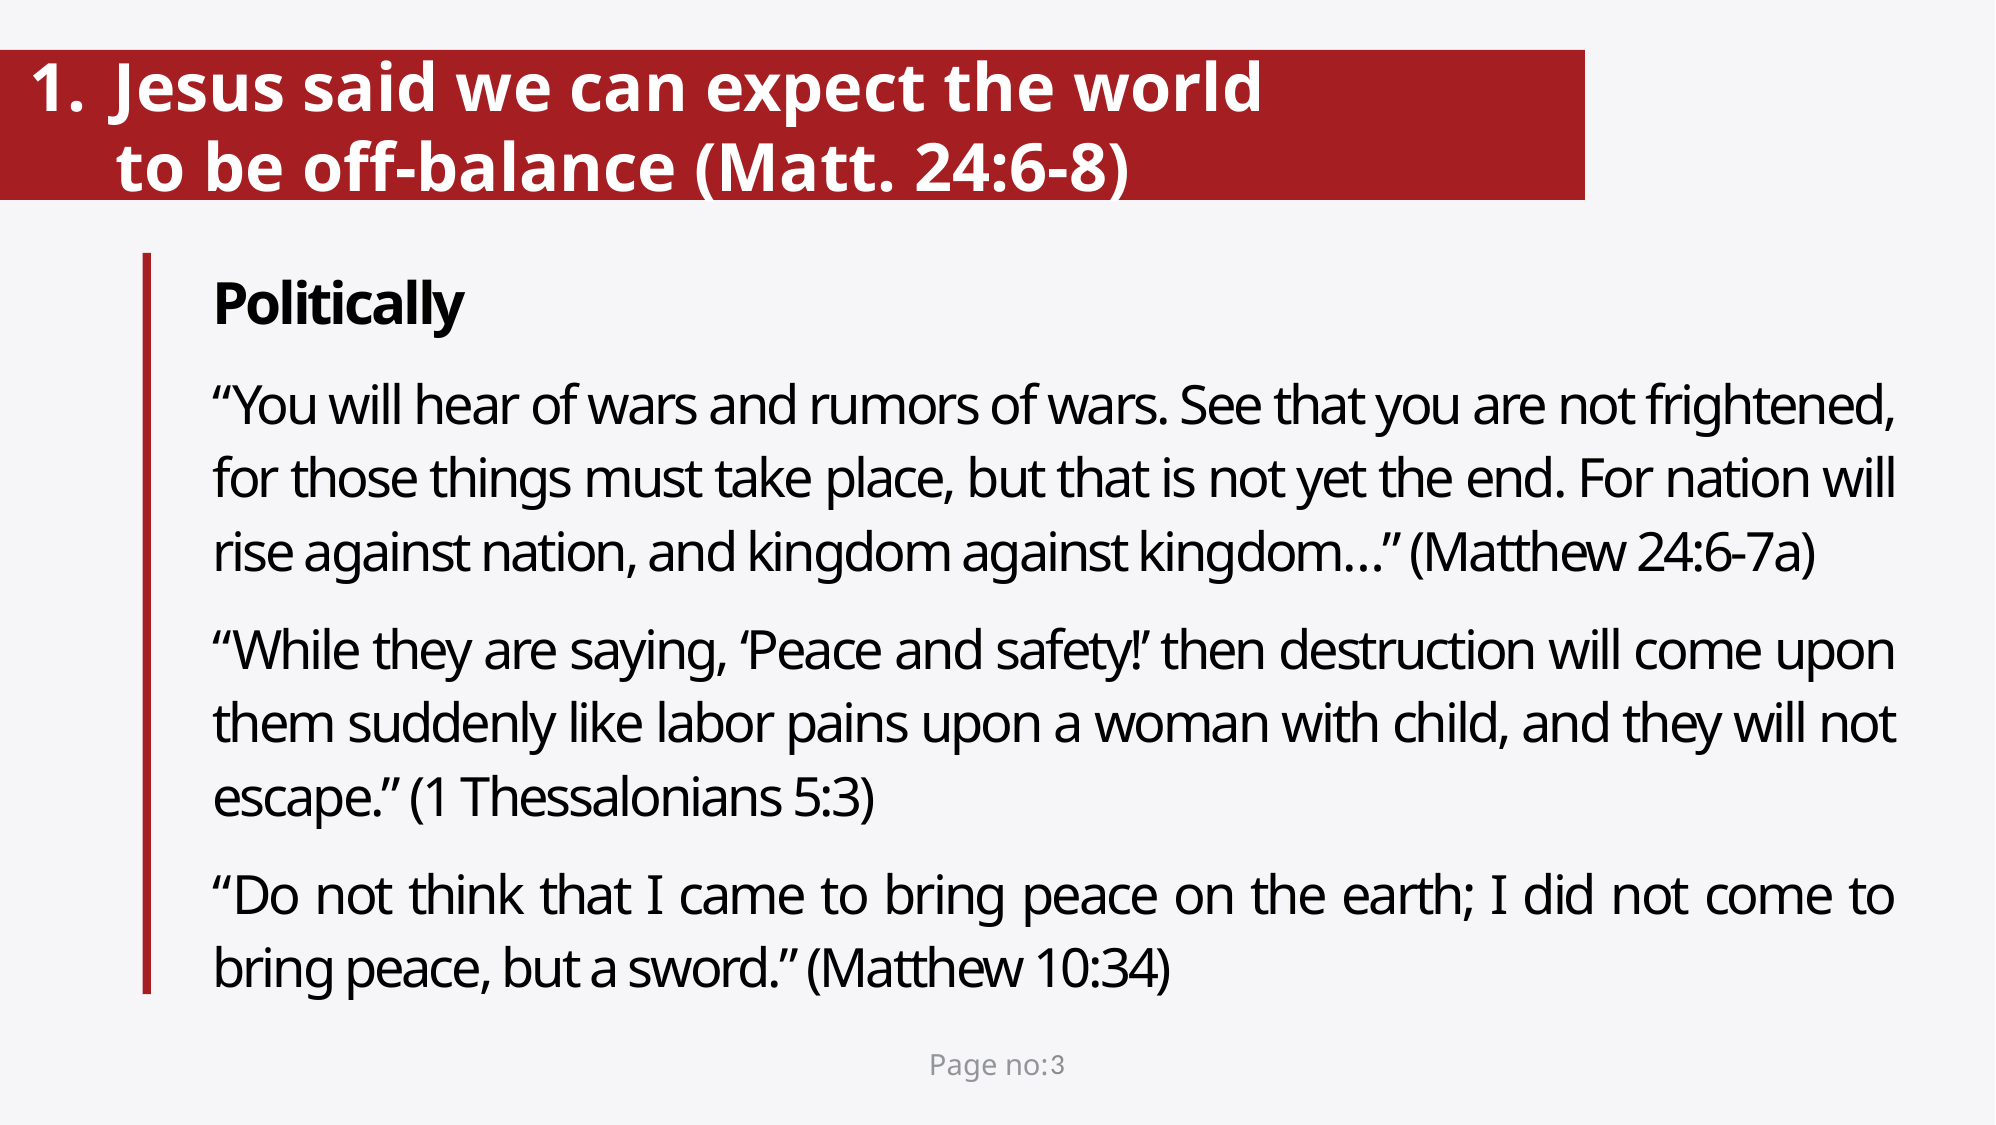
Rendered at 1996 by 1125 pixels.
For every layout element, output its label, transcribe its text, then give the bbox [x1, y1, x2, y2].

subtitle Politically “You will hear of wars and rumors of wars. See that you are not frightened, for those things must take place, but that is not yet the end. For nation will rise against nation, and kingdom against kingdom…” (Matthew 24:6-7a) “While they are saying, ‘Peace and safety!’ then destruction will come upon them suddenly like labor pains upon a woman with child, and they will not escape.” (1 Thessalonians 5:3) “Do not think that I came to bring peace on the earth; I did not come to bring peace, but a sword.” (Matthew 10:34) [197, 249, 1910, 1000]
text_box Jesus said we can expect the world to be off-balance (Matt. 24:6-8) [14, 62, 1810, 188]
